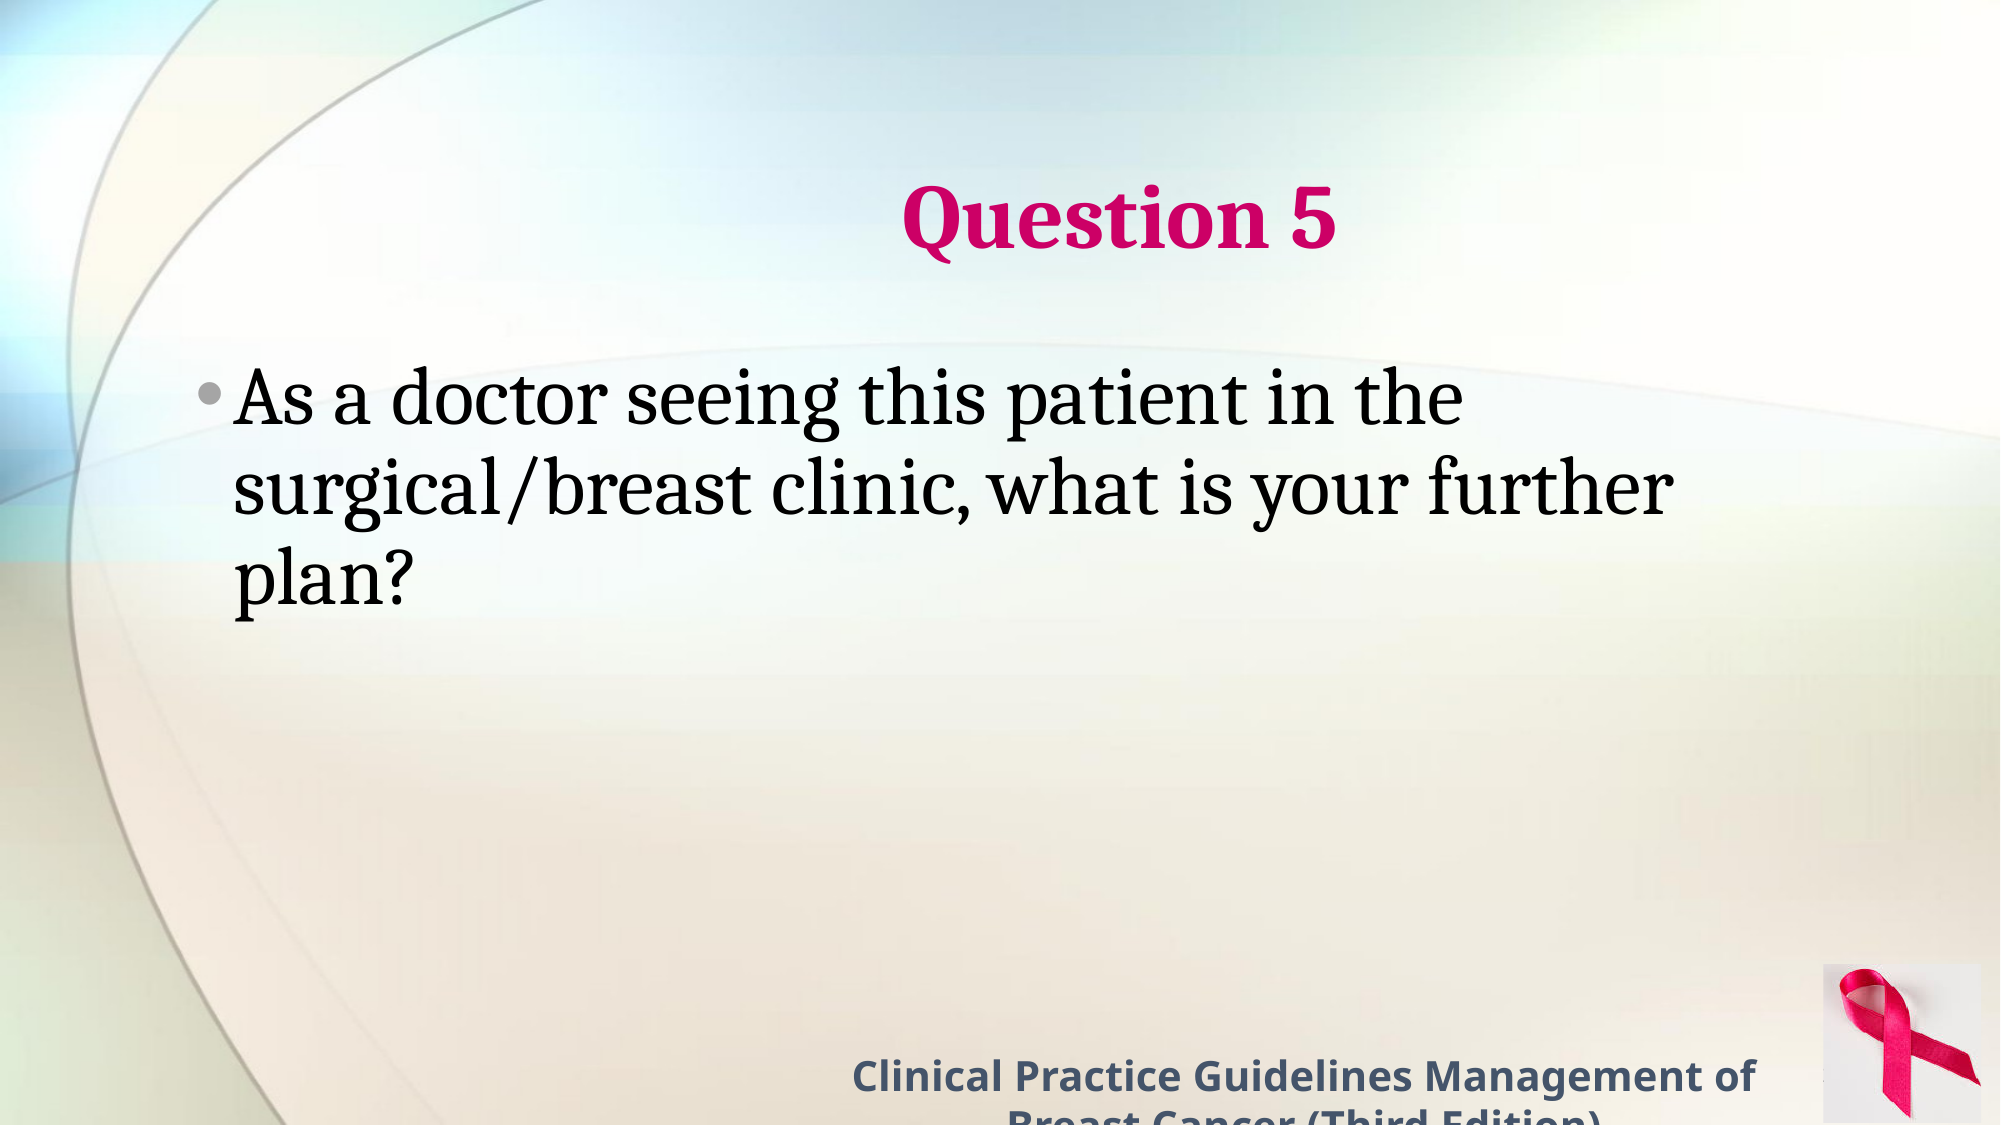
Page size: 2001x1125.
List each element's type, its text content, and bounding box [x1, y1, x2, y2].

title Question 5 [380, 102, 1862, 321]
picture [0, 0, 2001, 1125]
text_box Clinical Practice Guidelines Management of Breast Cancer (Third Edition) [788, 1042, 1820, 1125]
list As a doctor seeing this patient in the surgical/breast clinic, what is your further plan? [180, 344, 1862, 1059]
